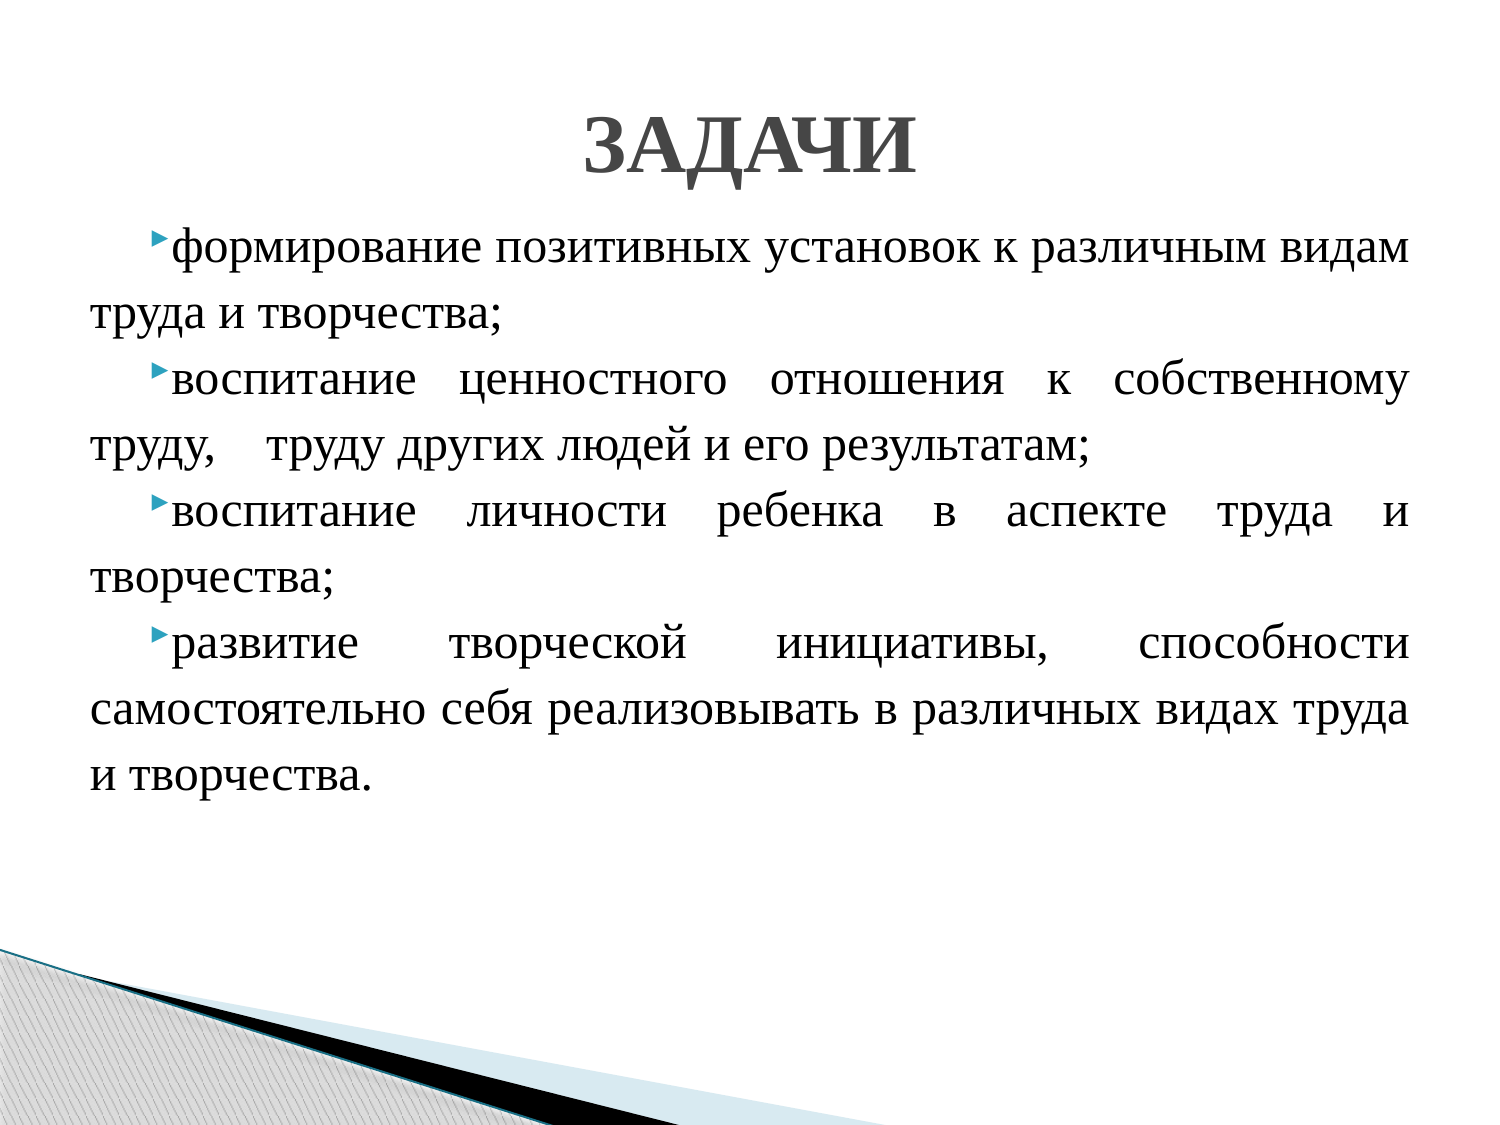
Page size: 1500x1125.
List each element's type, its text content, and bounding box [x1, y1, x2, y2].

list формирование позитивных установок к различным видам труда и творчества; воспитание ценностного отношения к собственному труду, труду других людей и его результатам; воспитание личности ребенка в аспекте труда и творчества; развитие творческой инициативы, способности самостоятельно себя реализовывать в различных видах труда и творчества. [75, 233, 1425, 986]
title ЗАДАЧИ [75, 45, 1425, 233]
